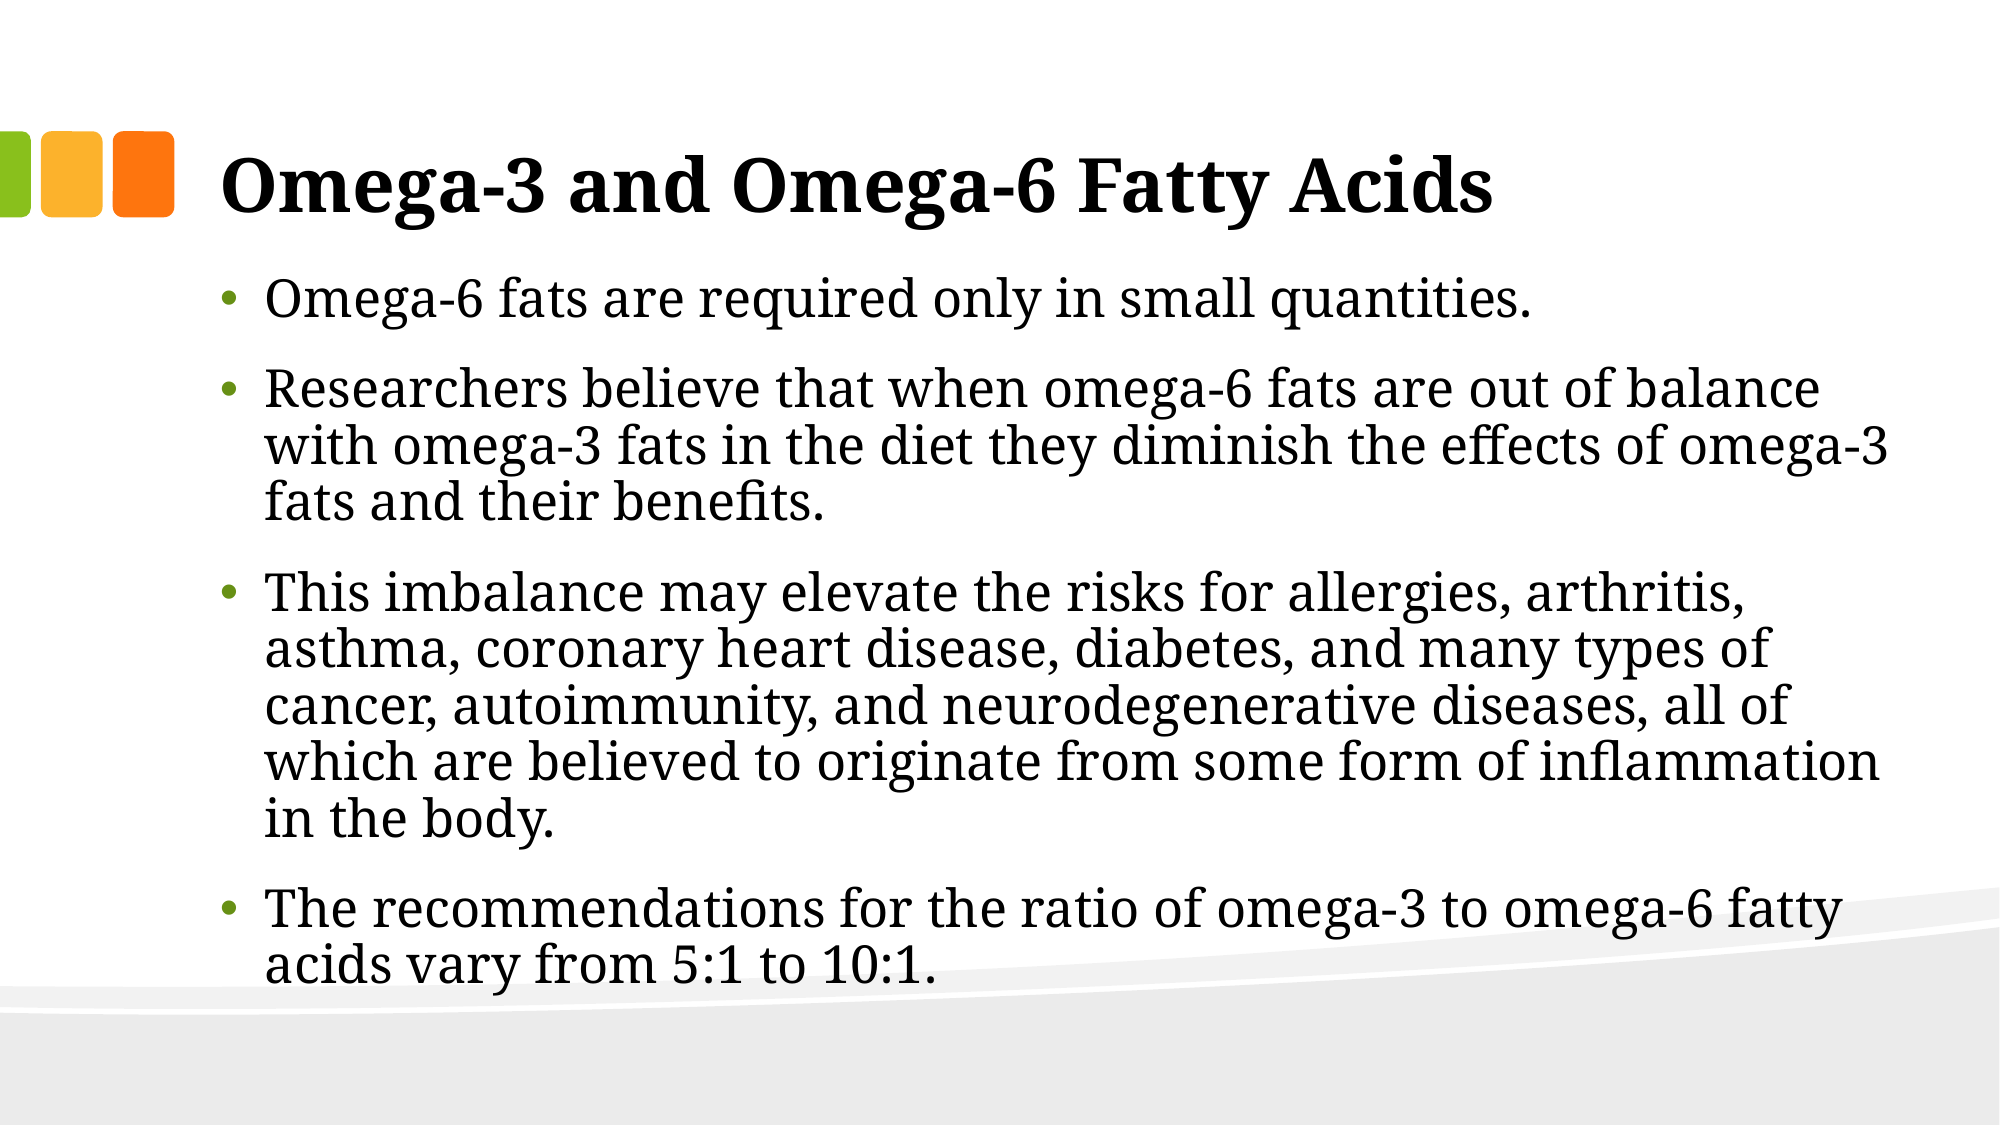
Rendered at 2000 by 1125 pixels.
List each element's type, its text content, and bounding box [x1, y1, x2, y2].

list Omega-6 fats are required only in small quantities. Researchers believe that when omega-6 fats are out of balance with omega-3 fats in the diet they diminish the effects of omega-3 fats and their benefits. This imbalance may elevate the risks for allergies, arthritis, asthma, coronary heart disease, diabetes, and many types of cancer, autoimmunity, and neurodegenerative diseases, all of which are believed to originate from some form of inflammation in the body. The recommendations for the ratio of omega-3 to omega-6 fatty acids vary from 5:1 to 10:1. [199, 262, 1925, 1013]
title Omega-3 and Omega-6 Fatty Acids [199, 24, 1800, 238]
